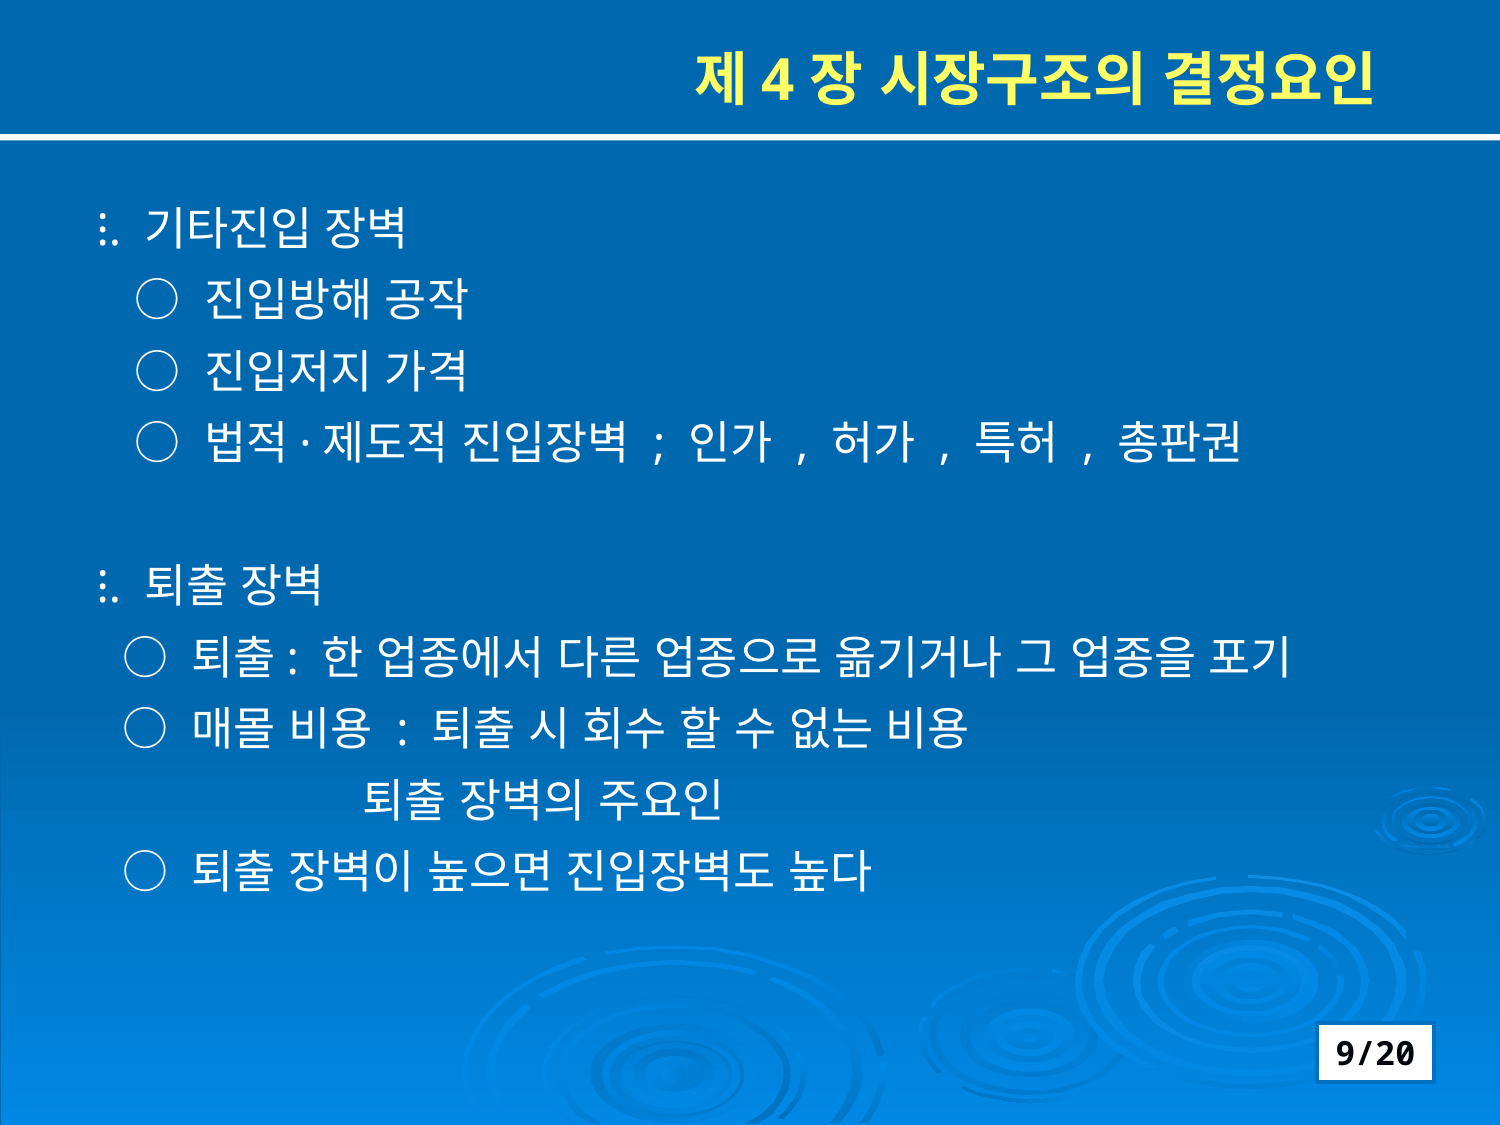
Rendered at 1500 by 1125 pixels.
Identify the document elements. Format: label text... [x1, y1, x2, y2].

text_box ⁝. 기타진입 장벽 ○ 진입방해 공작 ○ 진입저지 가격 ○ 법적·제도적 진입장벽 ; 인가 , 허가 , 특허 , 총판권 ⁝. 퇴출 장벽 ○ 퇴출: 한 업종에서 다른 업종으로 옮기거나 그 업종을 포기 ○ 매몰 비용 : 퇴출 시 회수 할 수 없는 비용 퇴출 장벽의 주요인 ○ 퇴출 장벽이 높으면 진입장벽도 높다 [81, 175, 1430, 977]
text_box 제4장 시장구조의 결정요인 [679, 35, 1455, 120]
text_box 9/20 [1315, 1021, 1436, 1084]
